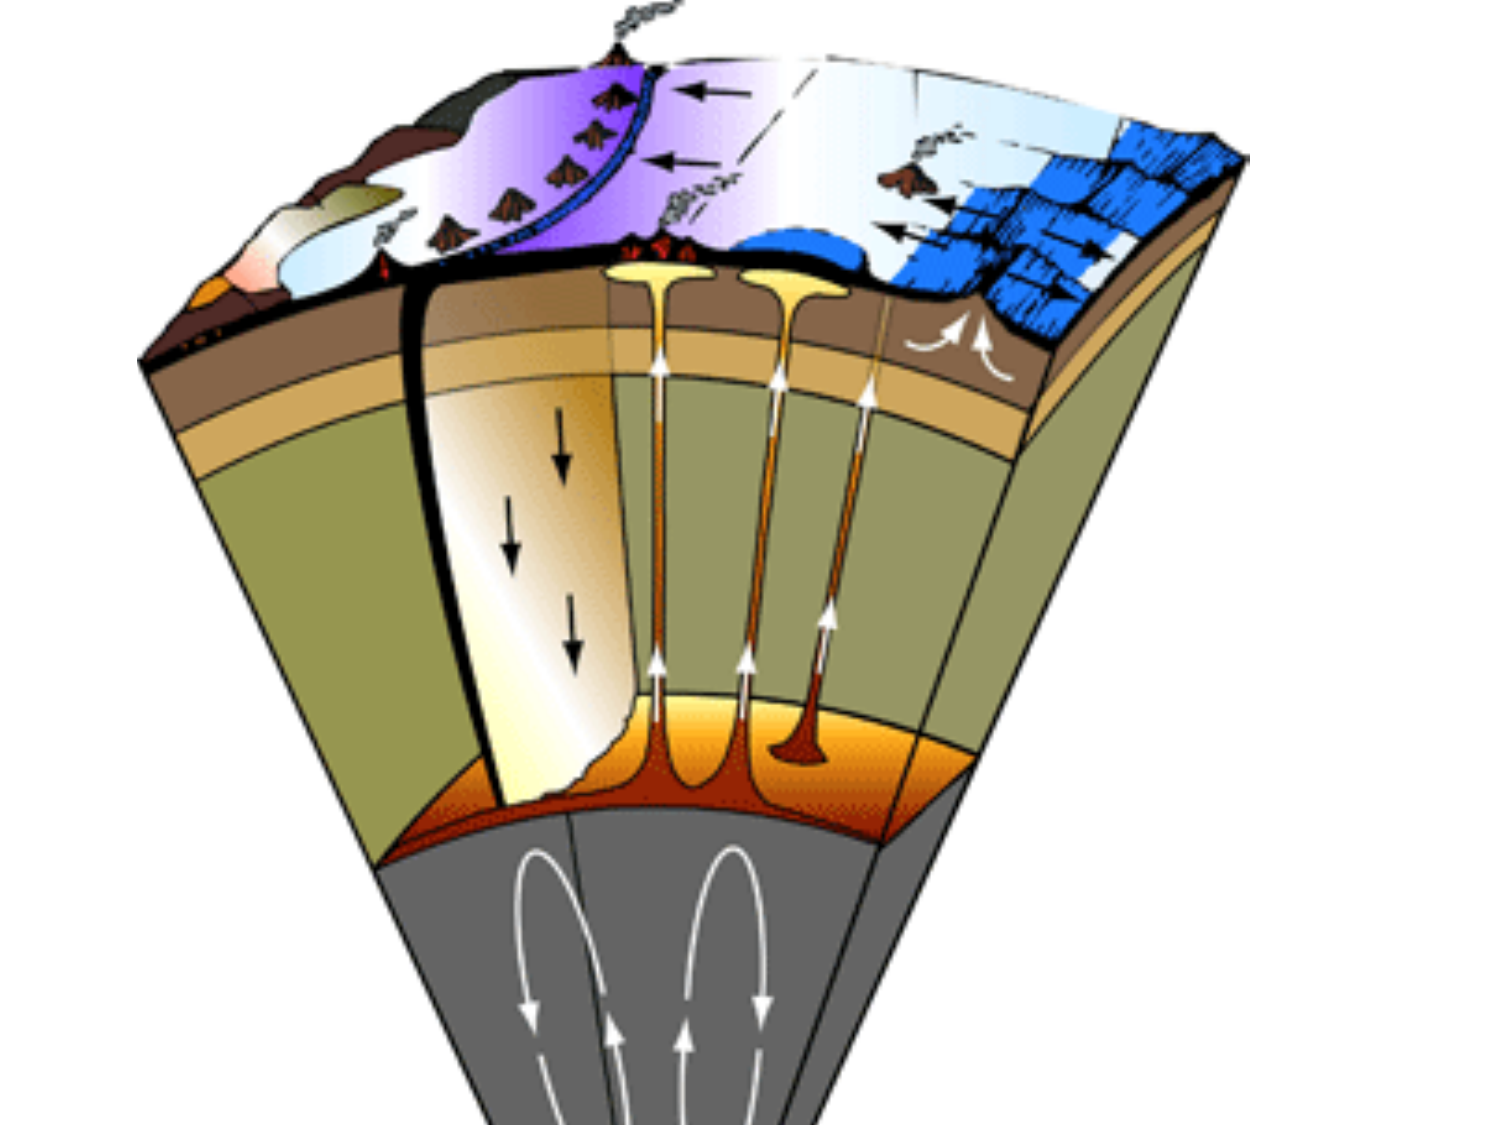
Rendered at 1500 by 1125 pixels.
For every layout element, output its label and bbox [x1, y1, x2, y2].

list [137, 0, 1251, 1125]
